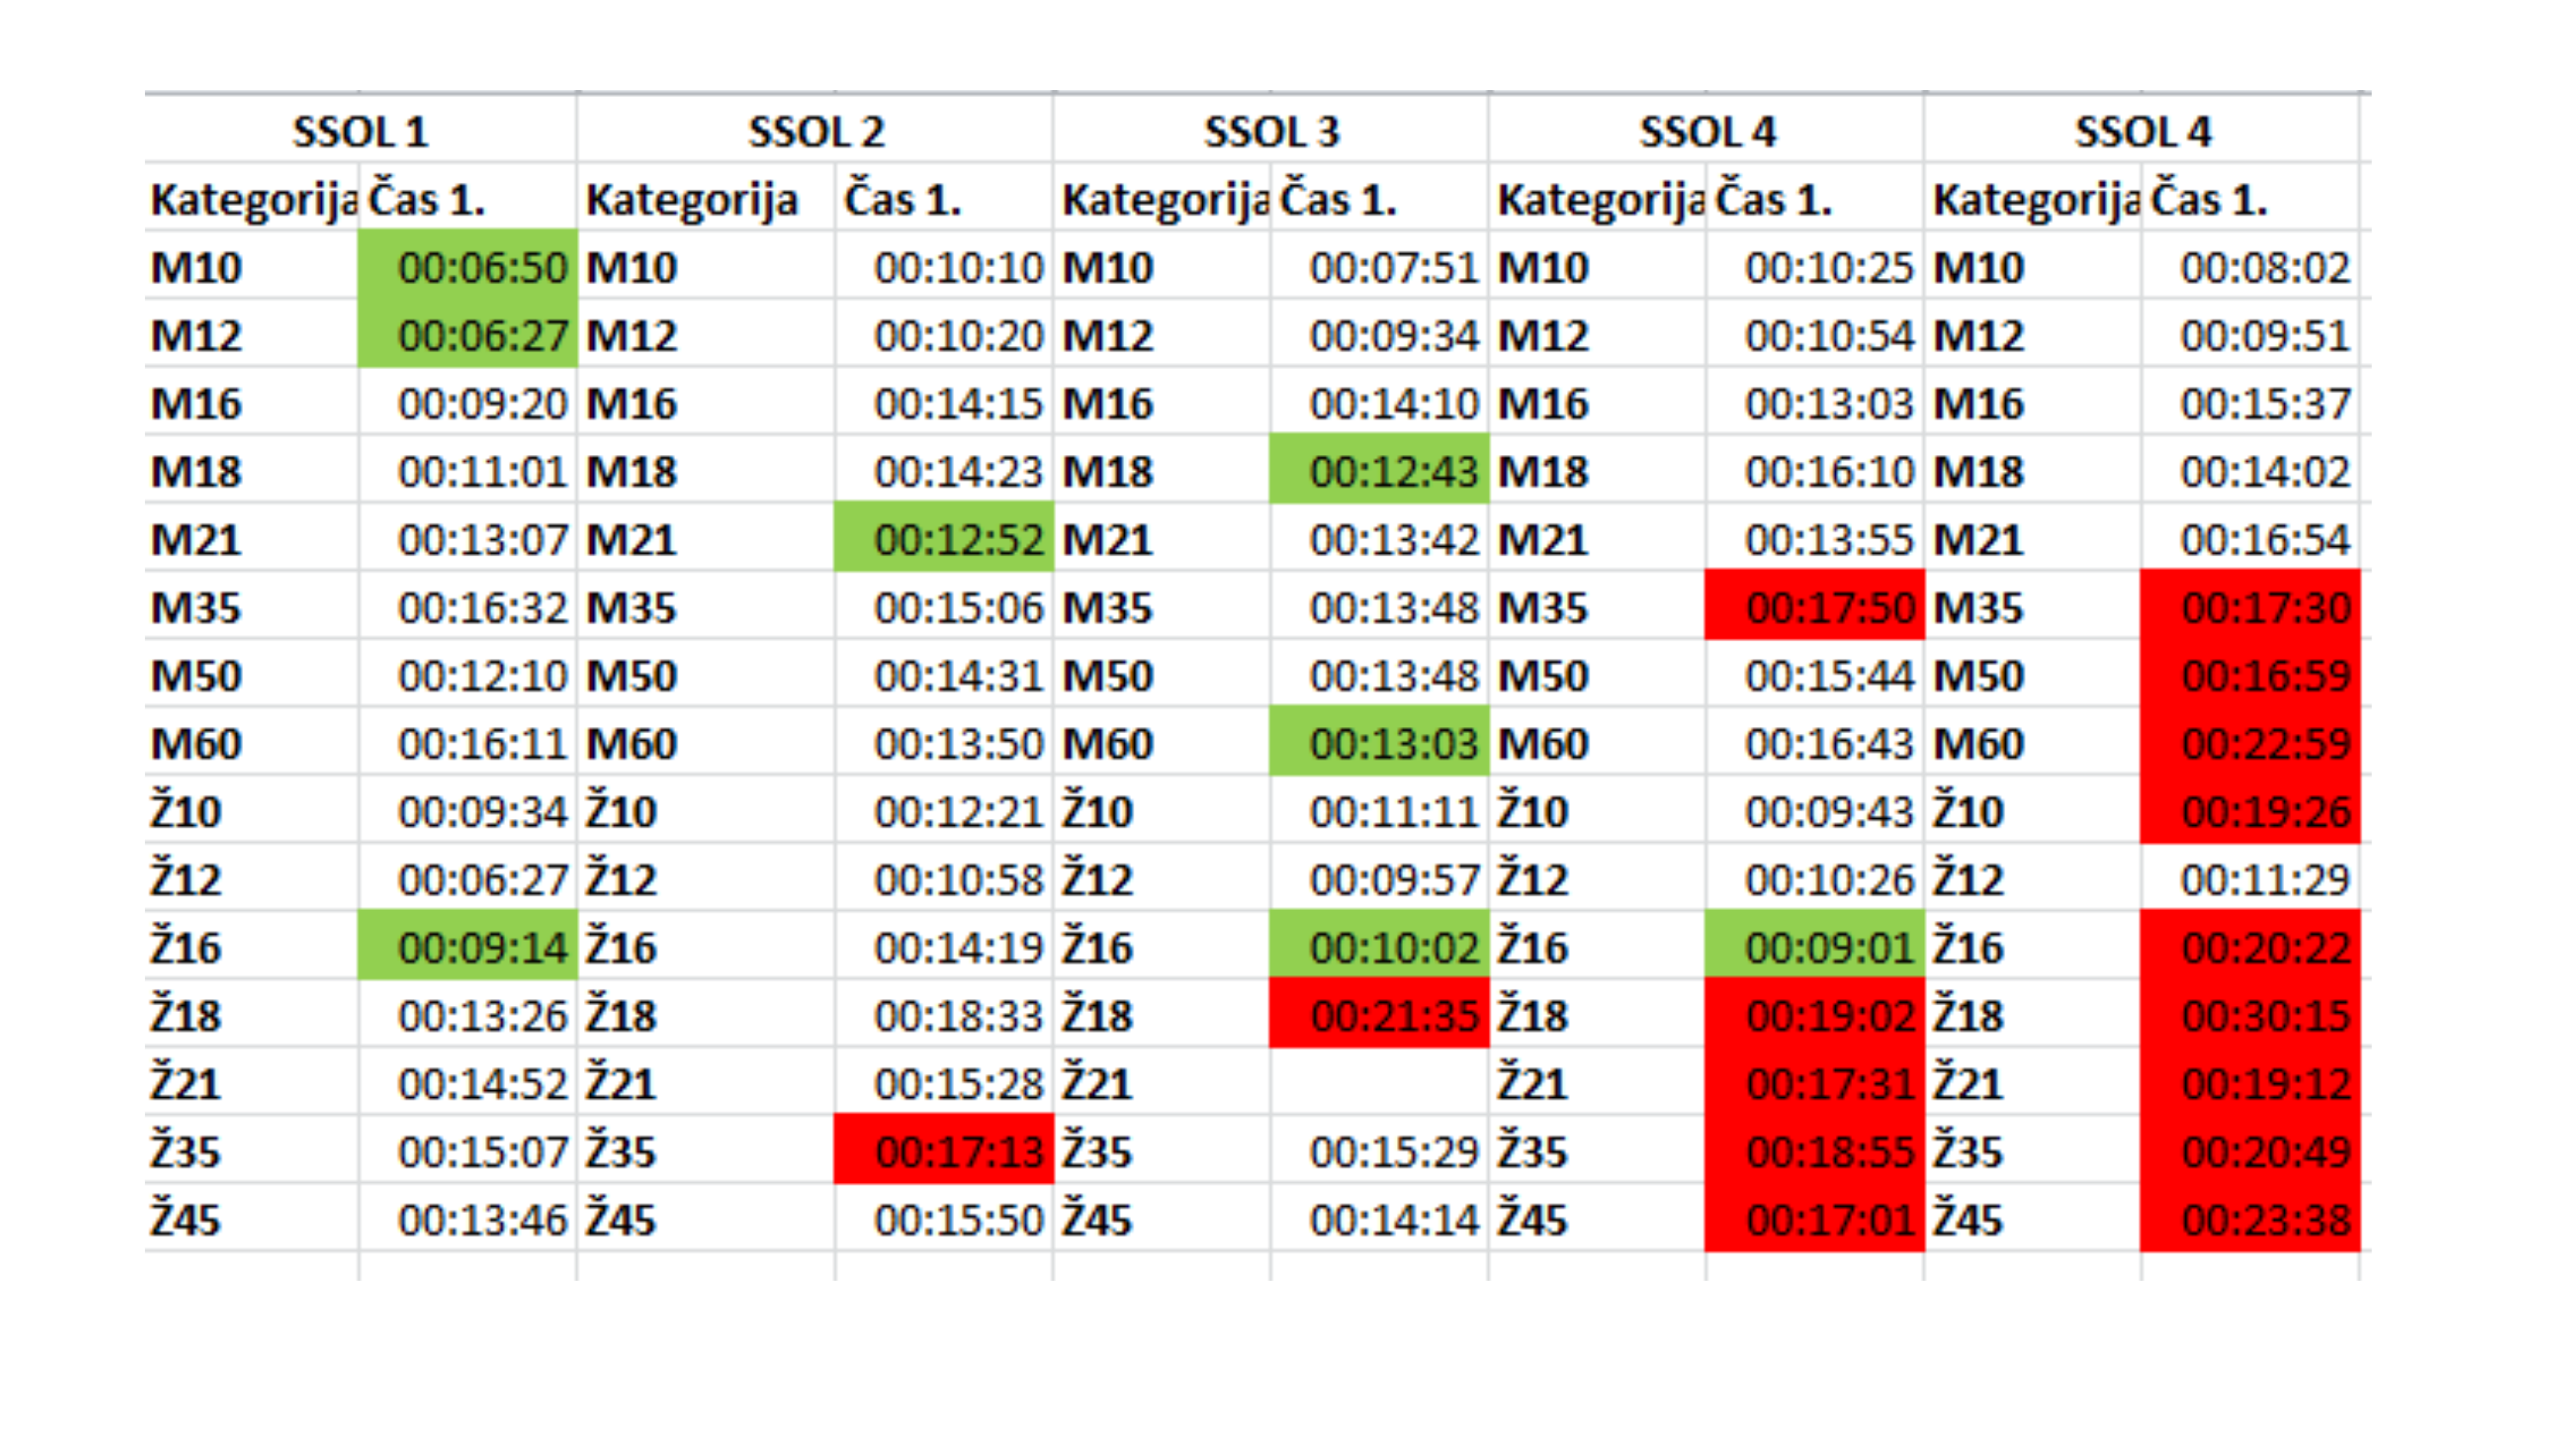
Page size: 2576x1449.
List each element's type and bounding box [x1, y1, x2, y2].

text_box [144, 90, 2372, 1281]
